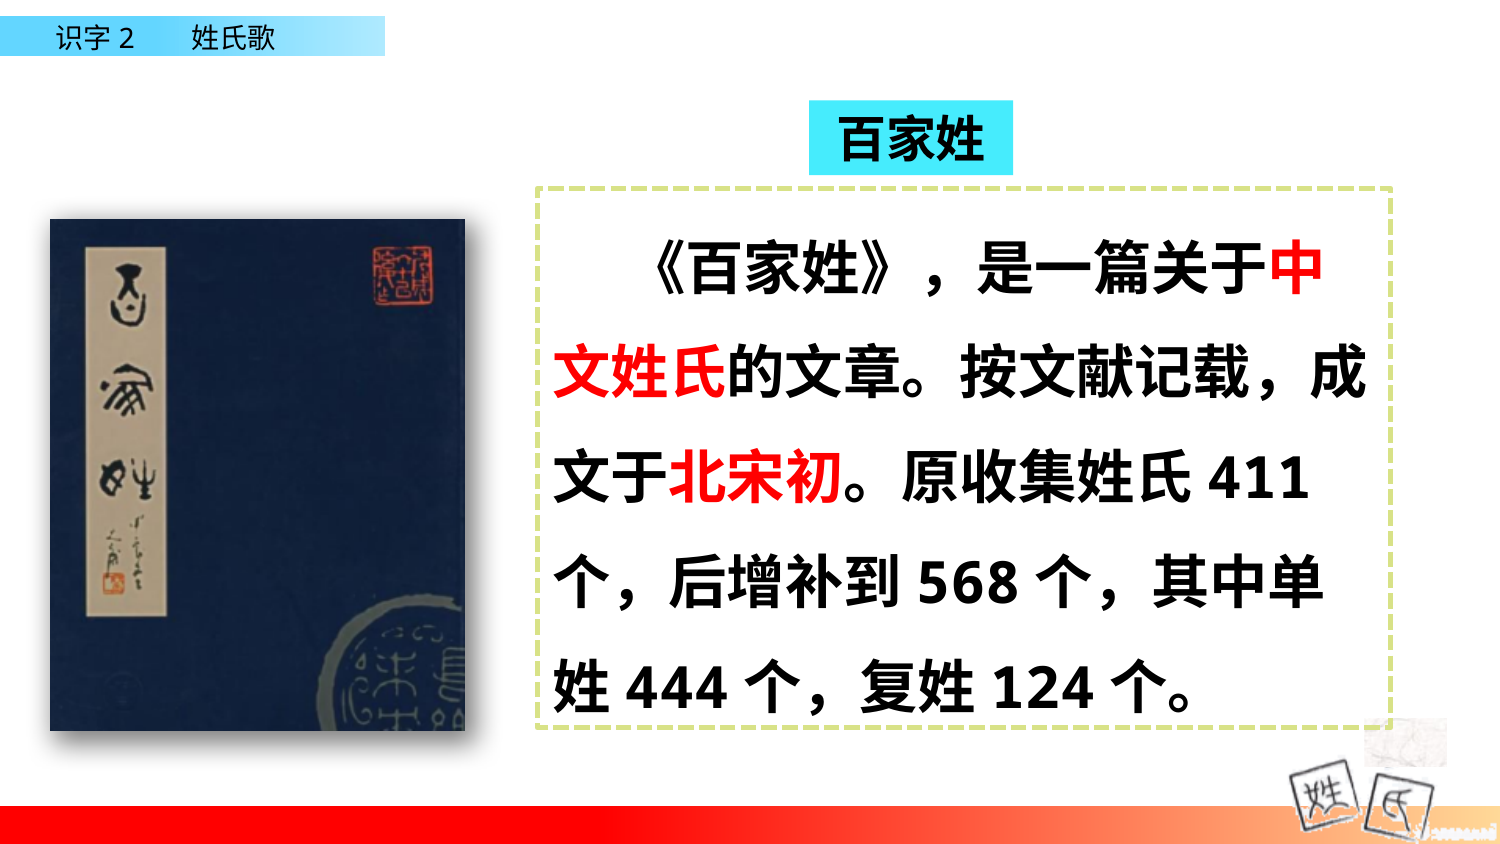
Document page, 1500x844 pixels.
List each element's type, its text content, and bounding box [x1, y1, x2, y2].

picture [49, 219, 465, 732]
text_box 全包围 结构 [990, 806, 994, 843]
text_box 百家姓 [809, 100, 1014, 176]
picture [1232, 718, 1500, 844]
text_box 《百家姓》，是一篇关于中文姓氏的文章。按文献记载，成文于北宋初。原收集姓氏411个，后增补到568个，其中单姓444个，复姓124个。 [537, 188, 1391, 728]
text_box [1166, 806, 1170, 843]
